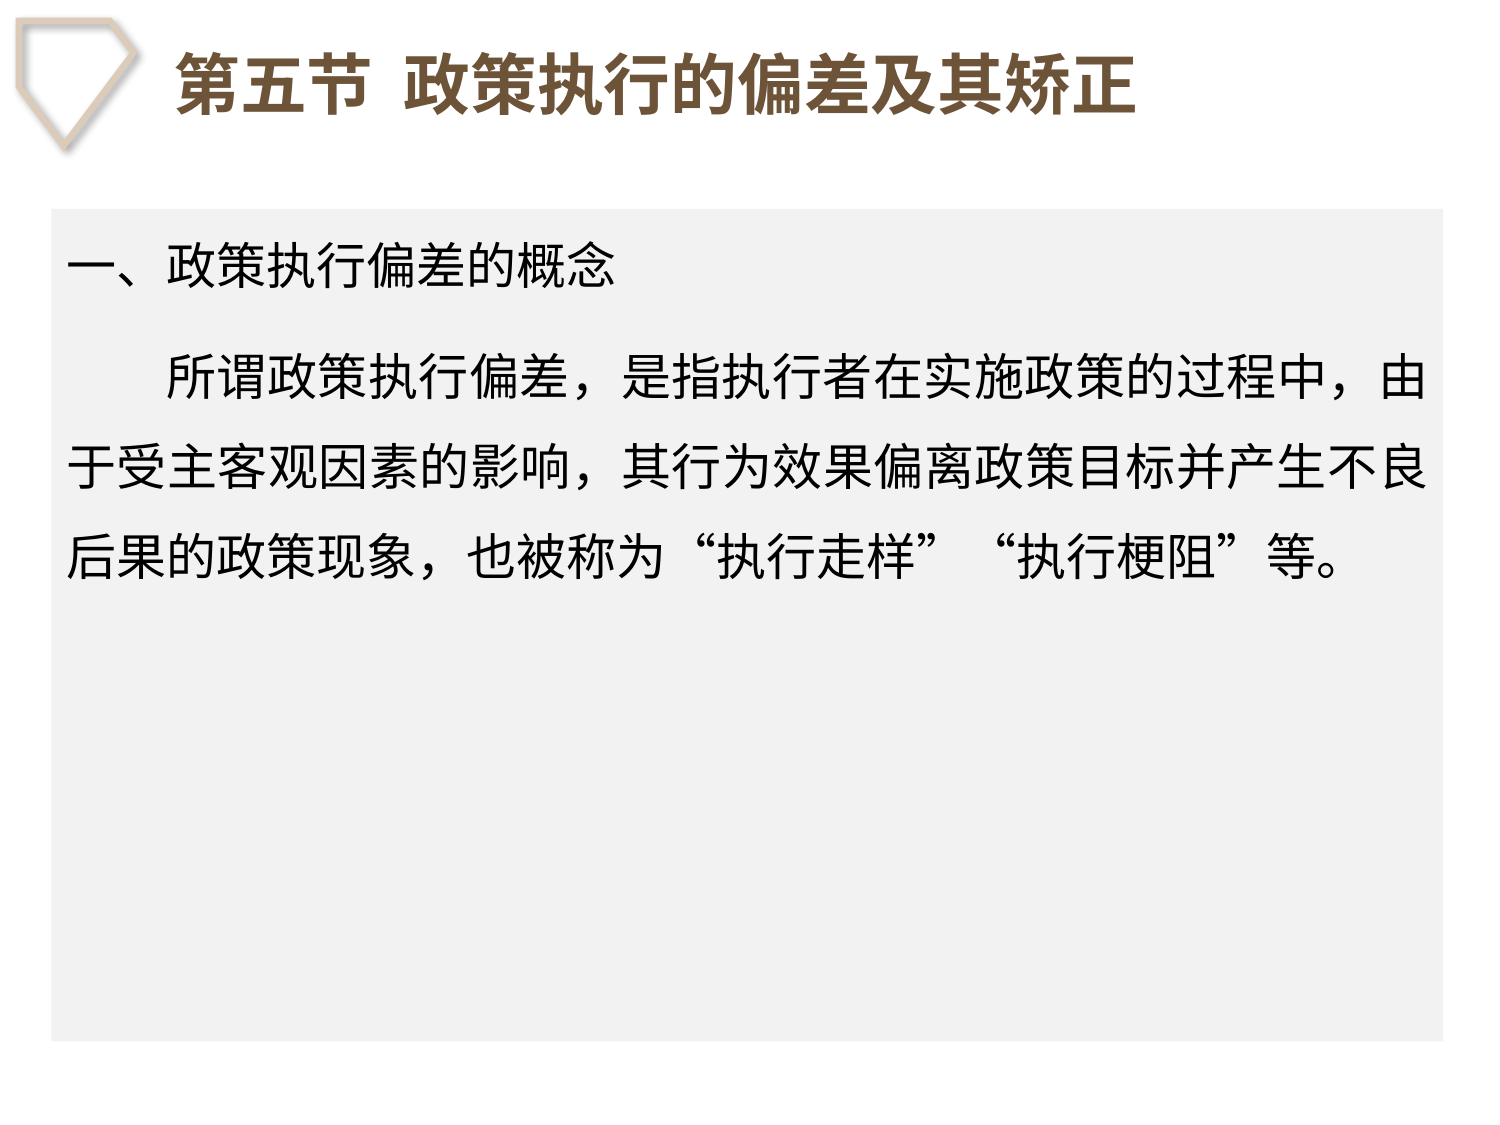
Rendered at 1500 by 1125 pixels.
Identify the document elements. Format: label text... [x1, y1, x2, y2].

title 第五节 政策执行的偏差及其矫正 [158, 18, 1456, 159]
list 一、政策执行偏差的概念 所谓政策执行偏差，是指执行者在实施政策的过程中，由于受主客观因素的影响，其行为效果偏离政策目标并产生不良后果的政策现象，也被称为“执行走样”“执行梗阻”等。 [51, 208, 1444, 1042]
